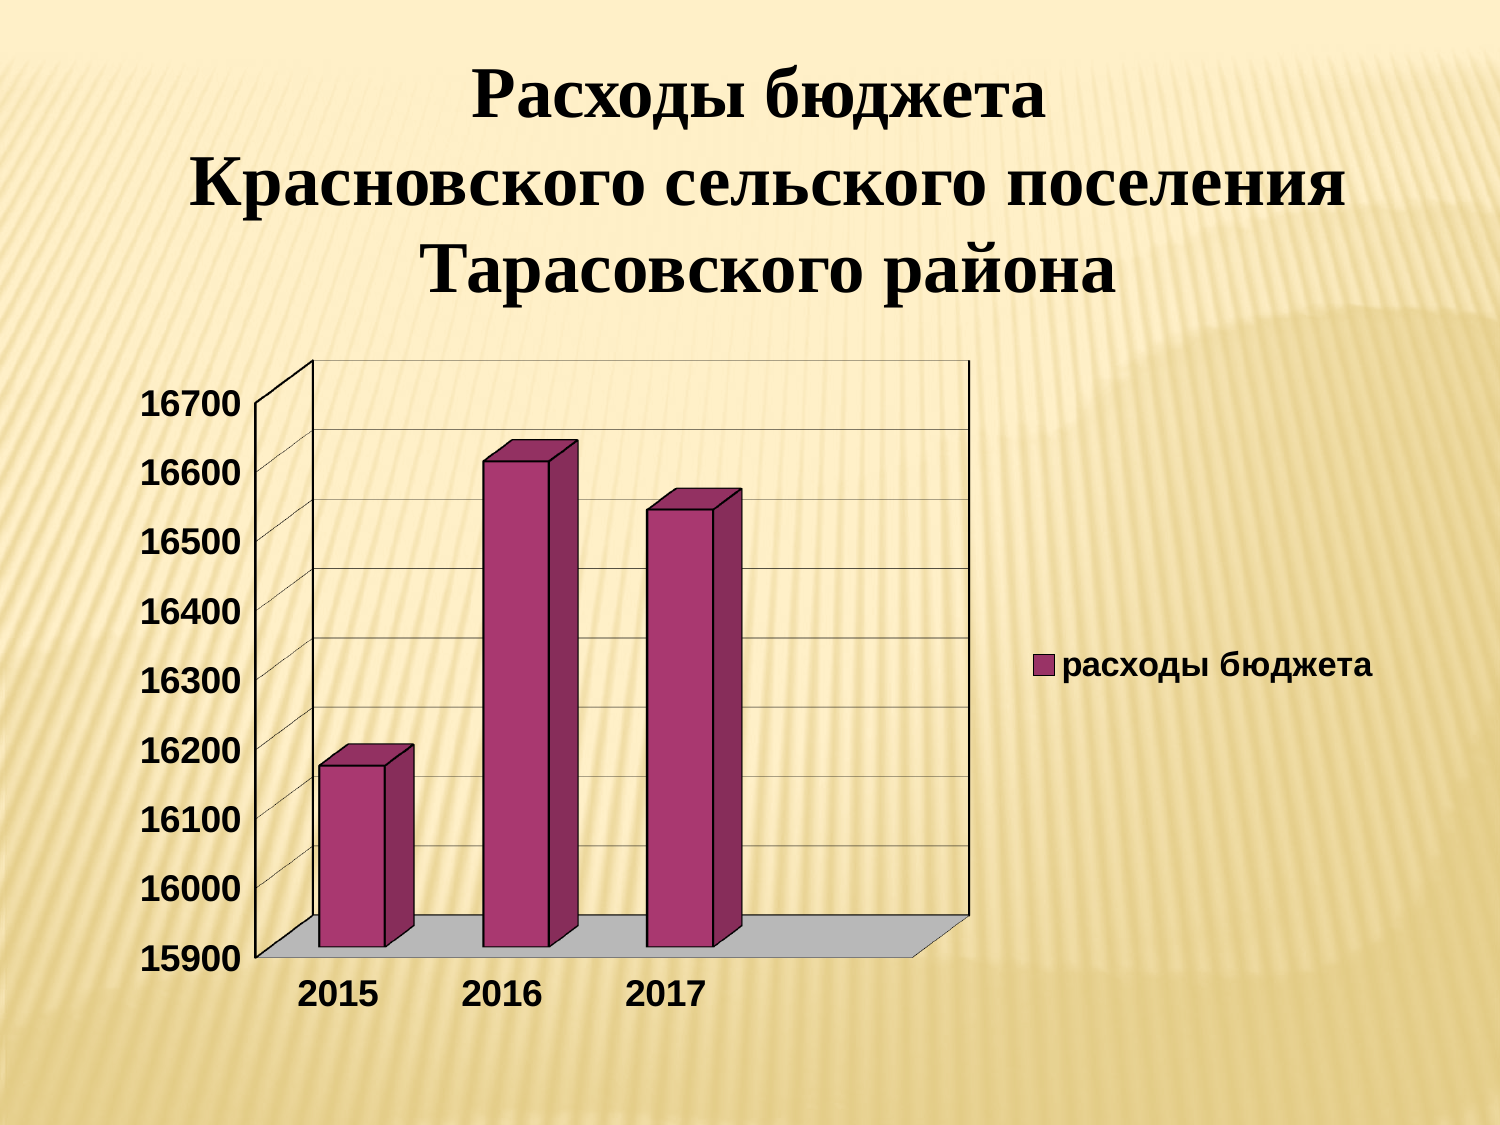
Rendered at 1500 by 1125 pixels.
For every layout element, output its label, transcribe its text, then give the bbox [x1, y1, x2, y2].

text_box Расходы бюджета Красновского сельского поселения Тарасовского района [87, 37, 1450, 321]
chart [95, 328, 1428, 1055]
